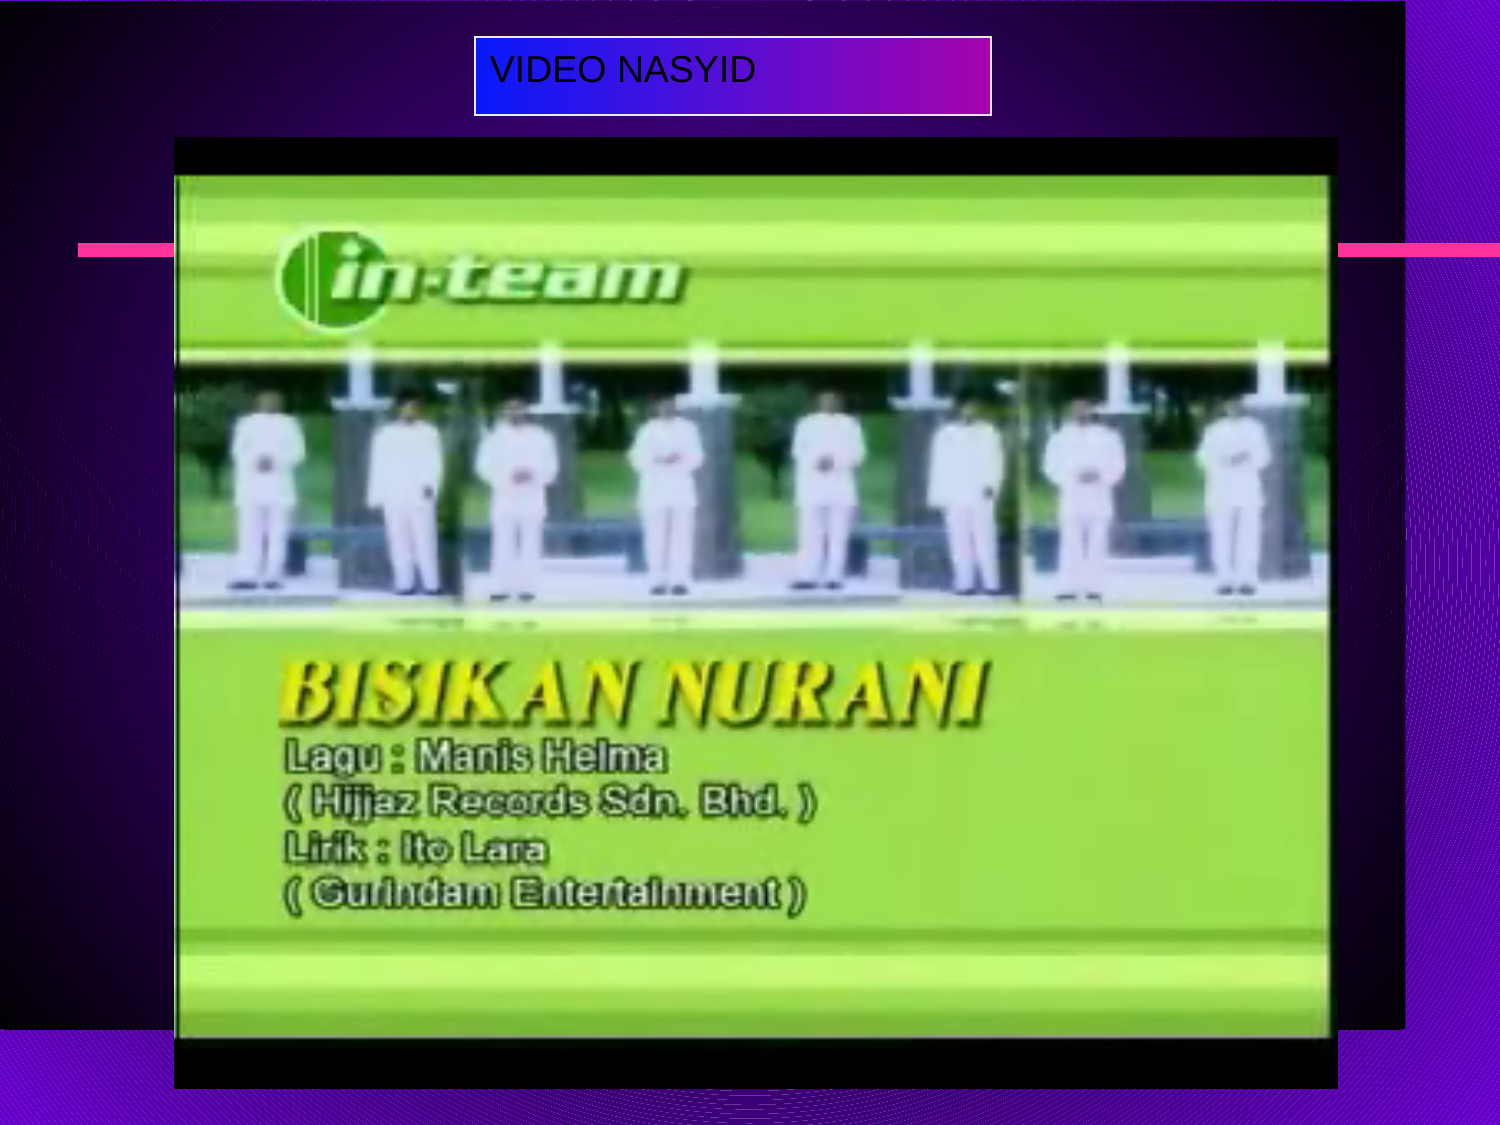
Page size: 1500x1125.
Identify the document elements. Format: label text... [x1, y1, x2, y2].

picture [174, 137, 1338, 1089]
text_box VIDEO NASYID [474, 37, 992, 115]
